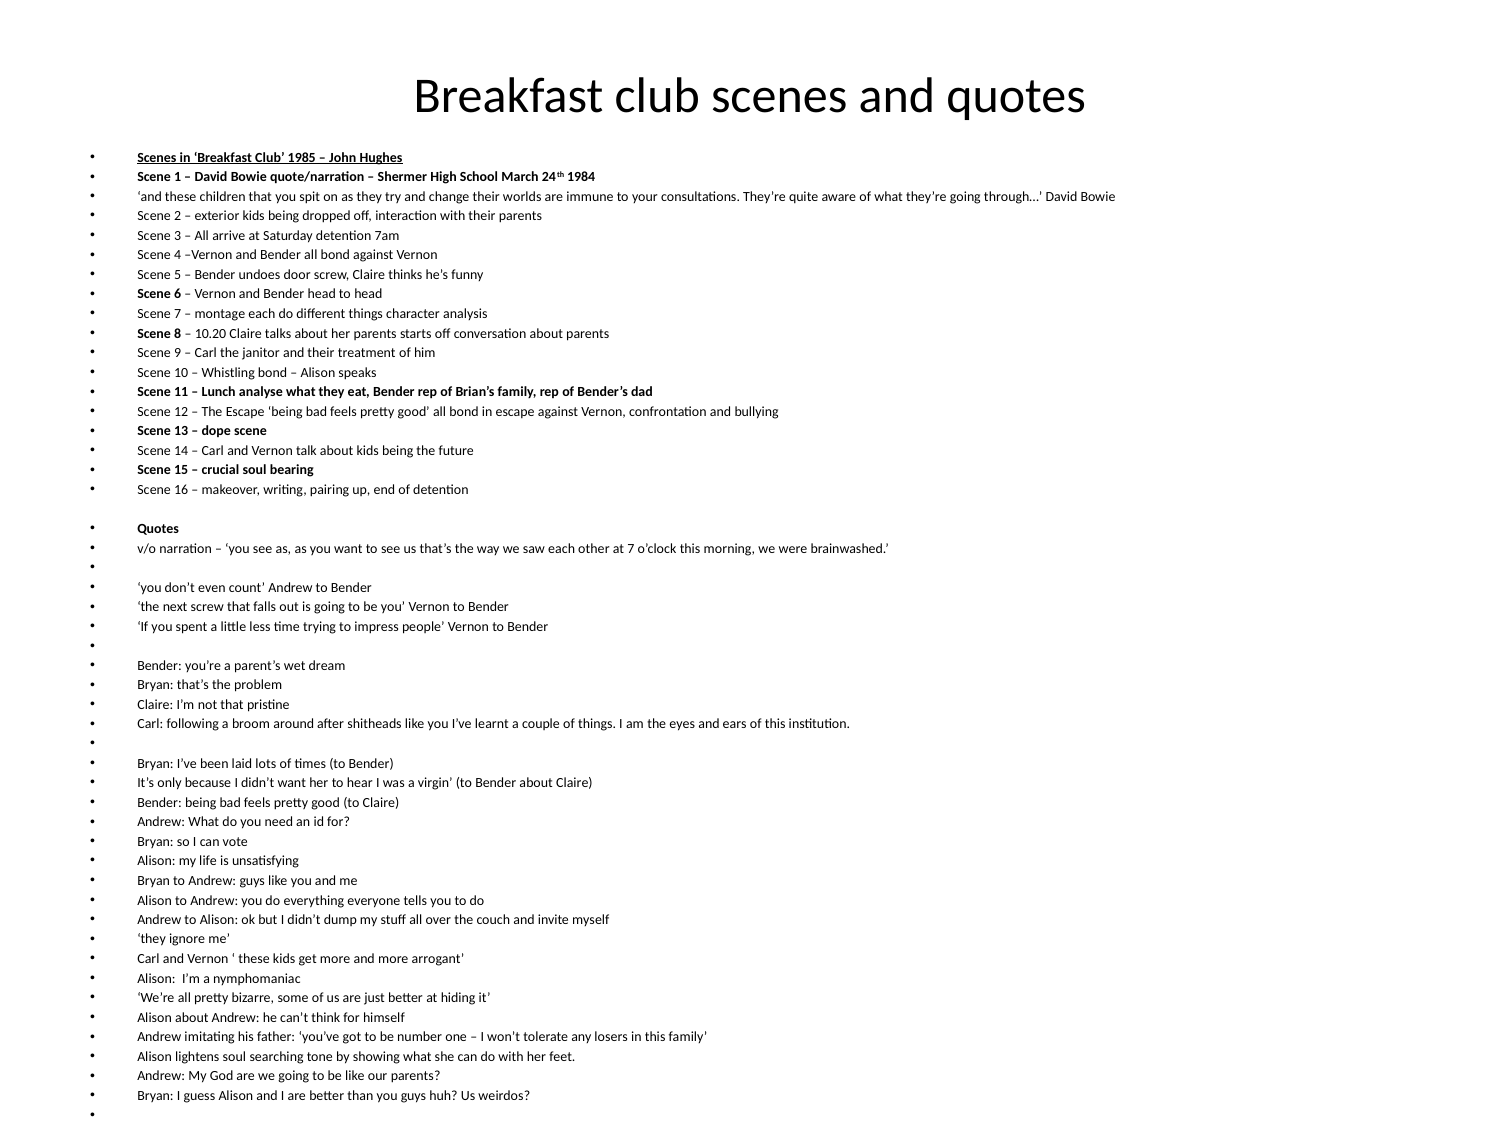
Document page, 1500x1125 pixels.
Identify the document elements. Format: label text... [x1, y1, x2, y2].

title Breakfast club scenes and quotes [75, 45, 1425, 140]
list Scenes in ‘Breakfast Club’ 1985 – John Hughes Scene 1 – David Bowie quote/narration – Shermer High School March 24th 1984 ‘and these children that you spit on as they try and change their worlds are immune to your consultations. They’re quite aware of what they’re going through…’ David Bowie Scene 2 – exterior kids being dropped off, interaction with their parents Scene 3 – All arrive at Saturday detention 7am Scene 4 –Vernon and Bender all bond against Vernon Scene 5 – Bender undoes door screw, Claire thinks he’s funny Scene 6 – Vernon and Bender head to head Scene 7 – montage each do different things character analysis Scene 8 – 10.20 Claire talks about her parents starts off conversation about parents Scene 9 – Carl the janitor and their treatment of him Scene 10 – Whistling bond – Alison speaks Scene 11 – Lunch analyse what they eat, Bender rep of Brian’s family, rep of Bender’s dad Scene 12 – The Escape ‘being bad feels pretty good’ all bond in escape against Vernon, confrontation and bullying Scene 13 – dope scene Scene 14 – Carl and Vernon talk about kids being the future Scene 15 – crucial soul bearing Scene 16 – makeover, writing, pairing up, end of detention Quotes v/o narration – ‘you see as, as you want to see us that’s the way we saw each other at 7 o’clock this morning, we were brainwashed.’ ‘you don’t even count’ Andrew to Bender ‘the next screw that falls out is going to be you’ Vernon to Bender ‘If you spent a little less time trying to impress people’ Vernon to Bender Bender: you’re a parent’s wet dream Bryan: that’s the problem Claire: I’m not that pristine Carl: following a broom around after shitheads like you I’ve learnt a couple of things. I am the eyes and ears of this institution. Bryan: I’ve been laid lots of times (to Bender) It’s only because I didn’t want her to hear I was a virgin’ (to Bender about Claire) Bender: being bad feels pretty good (to Claire) Andrew: What do you need an id for? Bryan: so I can vote Alison: my life is unsatisfying Bryan to Andrew: guys like you and me Alison to Andrew: you do everything everyone tells you to do Andrew to Alison: ok but I didn’t dump my stuff all over the couch and invite myself ‘they ignore me’ Carl and Vernon ‘ these kids get more and more arrogant’ Alison: I’m a nymphomaniac ‘We’re all pretty bizarre, some of us are just better at hiding it’ Alison about Andrew: he can’t think for himself Andrew imitating his father: ‘you’ve got to be number one – I won’t tolerate any losers in this family’ Alison lightens soul searching tone by showing what she can do with her feet. Andrew: My God are we going to be like our parents? Bryan: I guess Alison and I are better than you guys huh? Us weirdos? More quotes - http://www.imdb.com/title/tt0088847/quotes [75, 140, 1425, 1125]
